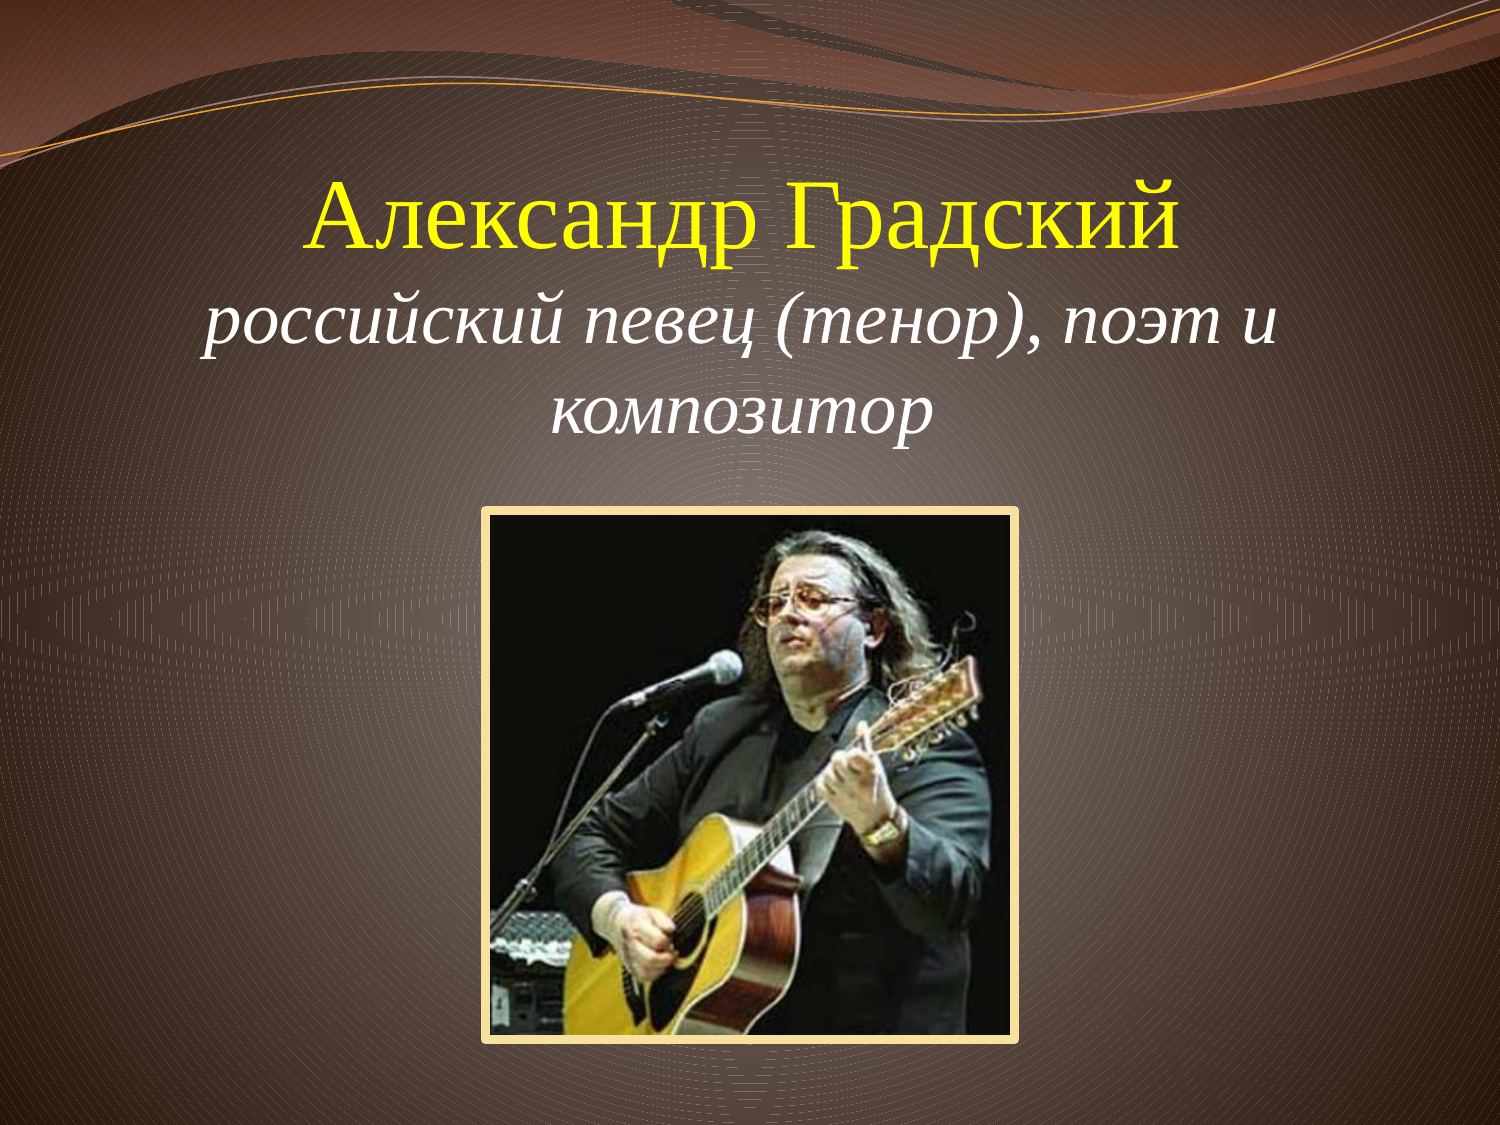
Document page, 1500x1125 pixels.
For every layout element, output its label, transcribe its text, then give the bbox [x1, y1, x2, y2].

title Александр Градский российский певец (тенор), поэт и композитор [53, 0, 1436, 929]
picture [489, 514, 1011, 1036]
